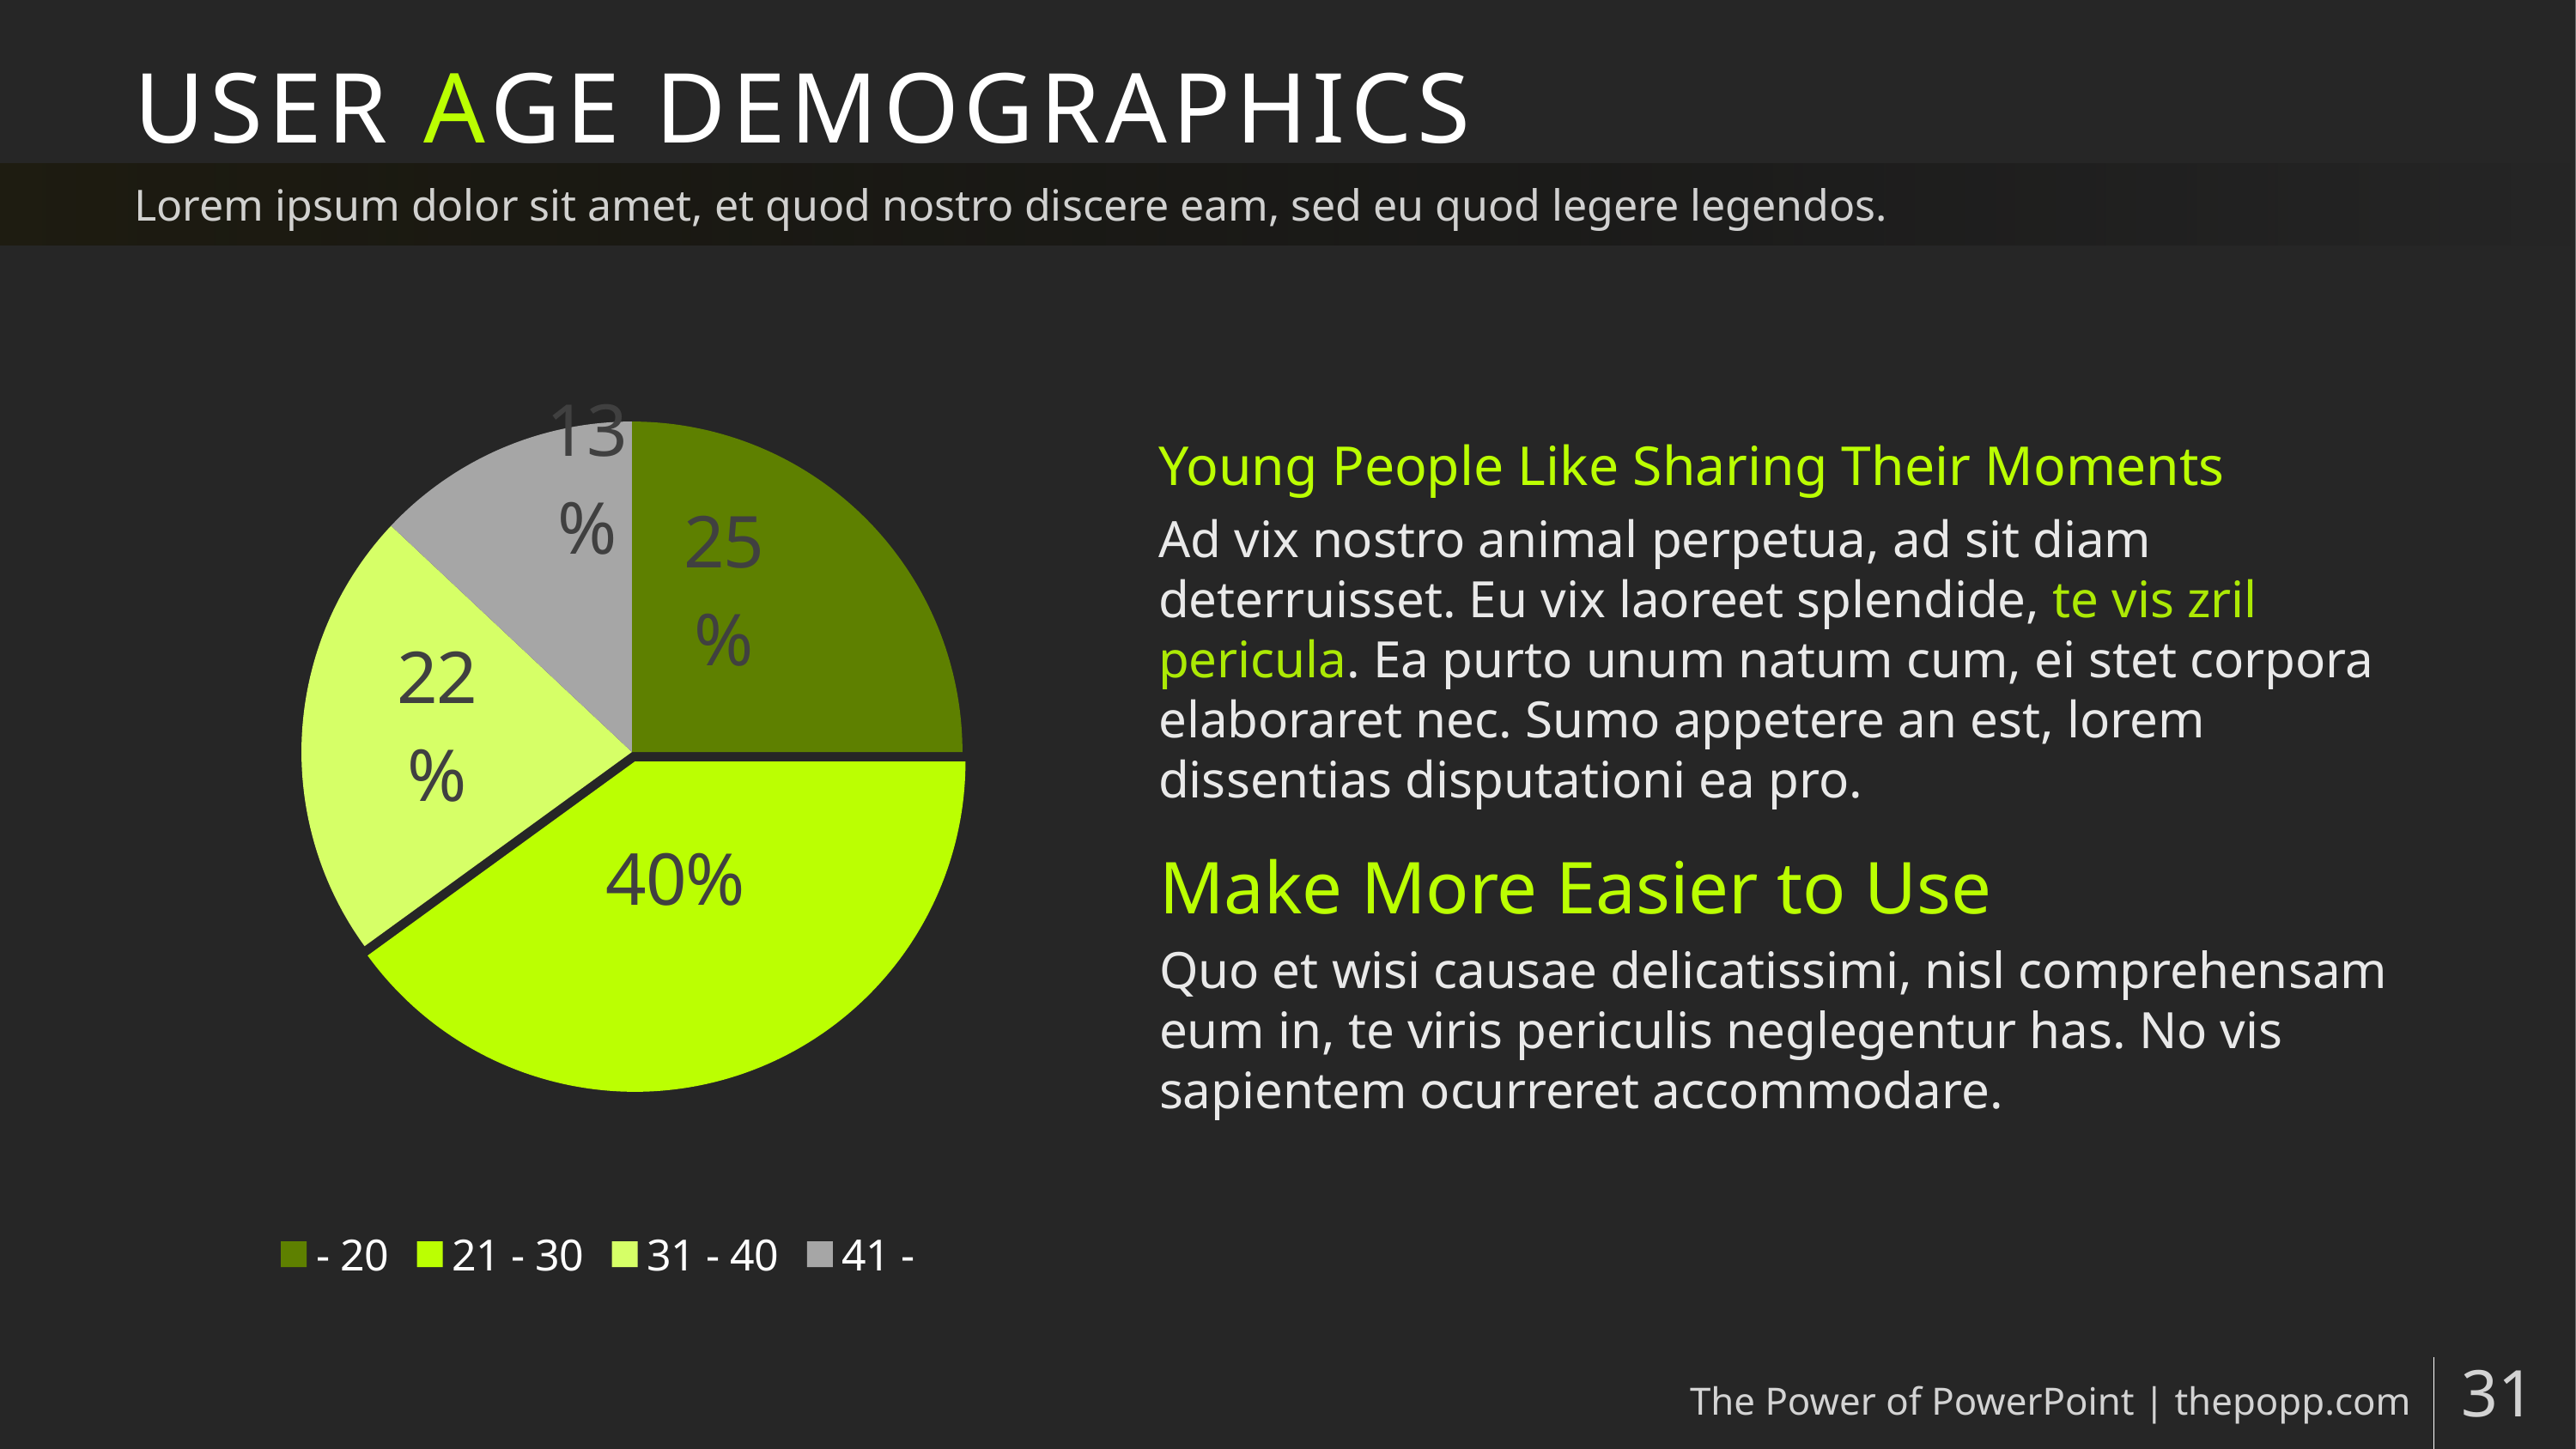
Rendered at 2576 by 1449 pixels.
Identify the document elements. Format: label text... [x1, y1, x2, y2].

title USER AGE DEMOGRAPHICS [111, 0, 2430, 174]
list Quo et wisi causae delicatissimi, nisl comprehensam eum in, te viris periculis neglegentur has. No vis sapientem ocurreret accommodare. [1136, 927, 2465, 1211]
footer The Power of PowerPoint | thepopp.com [922, 1356, 2434, 1434]
list Ad vix nostro animal perpetua, ad sit diam deterruisset. Eu vix laoreet splendide, te vis zril pericula. Ea purto unum natum cum, ei stet corpora elaboraret nec. Sumo appetere an est, lorem dissentias disputationi ea pro. [1135, 495, 2464, 780]
list Young People Like Sharing Their Moments [1135, 386, 2464, 495]
list Lorem ipsum dolor sit amet, et quod nostro discere eam, sed eu quod legere legendos. [111, 167, 2404, 248]
list Make More Easier to Use [1136, 817, 2465, 927]
chart [111, 308, 1096, 1293]
slide_number 31 [2438, 1357, 2576, 1434]
